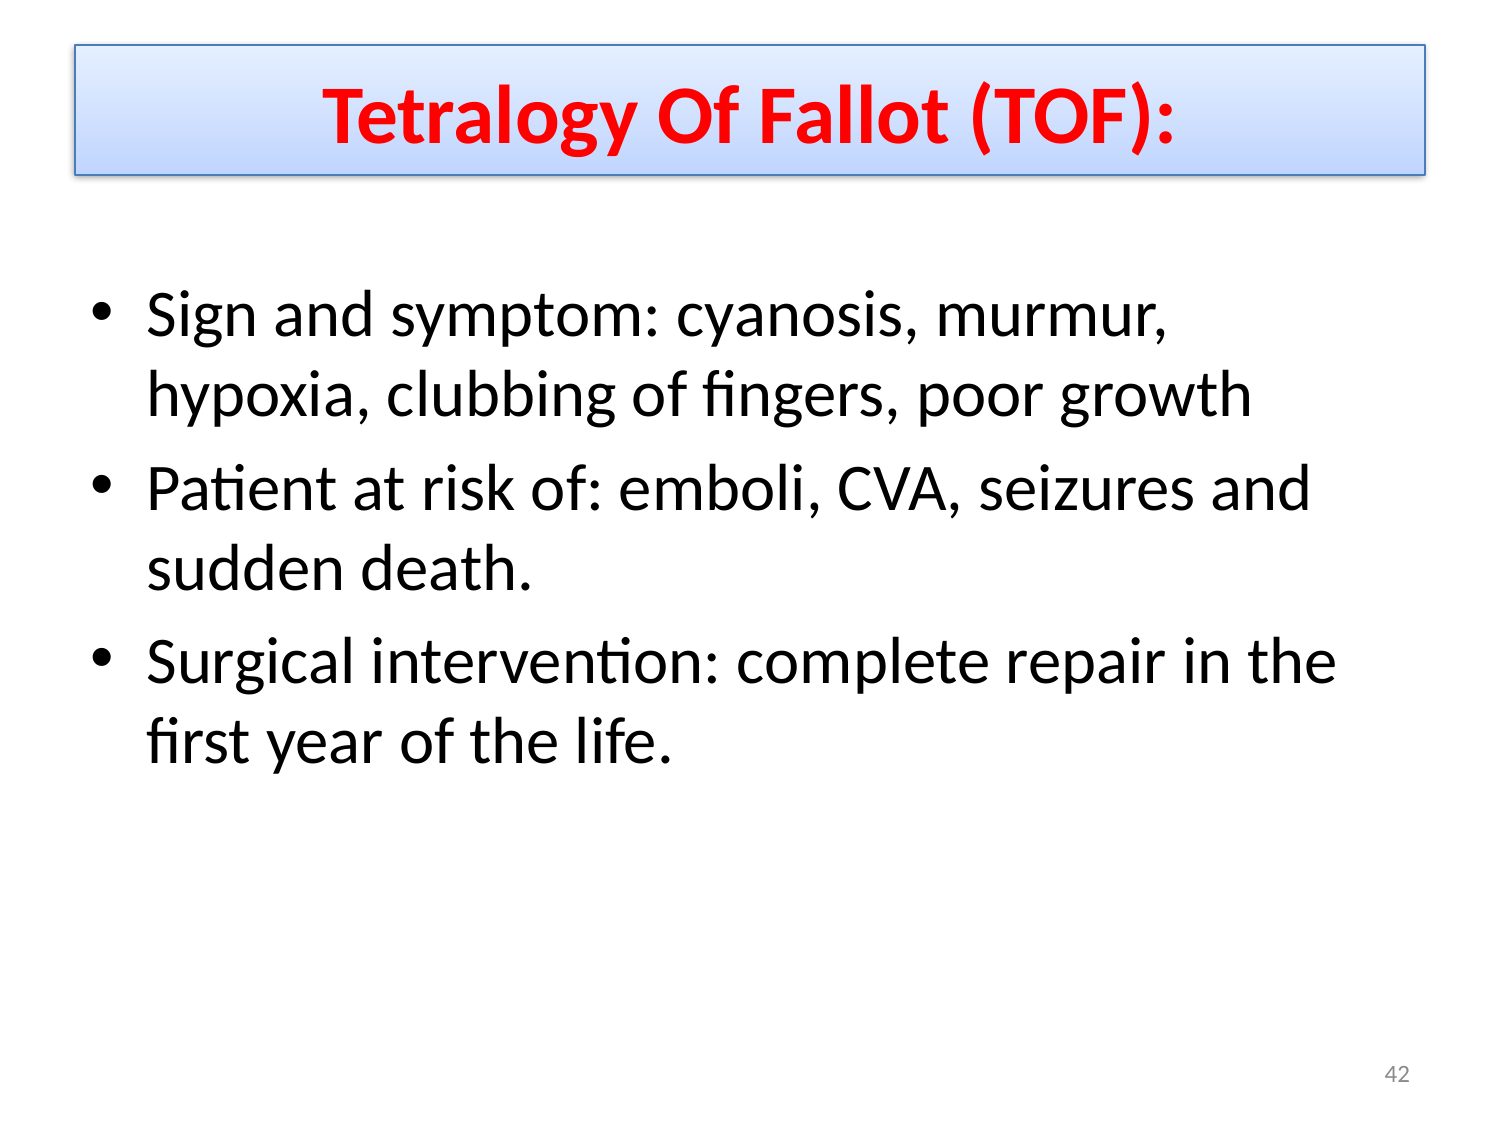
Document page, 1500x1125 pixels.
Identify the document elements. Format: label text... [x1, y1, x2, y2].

list Sign and symptom: cyanosis, murmur, hypoxia, clubbing of fingers, poor growth Patient at risk of: emboli, CVA, seizures and sudden death. Surgical intervention: complete repair in the first year of the life. [75, 262, 1425, 1005]
title Tetralogy Of Fallot (TOF): [74, 44, 1426, 176]
slide_number 42 [1074, 1042, 1425, 1103]
